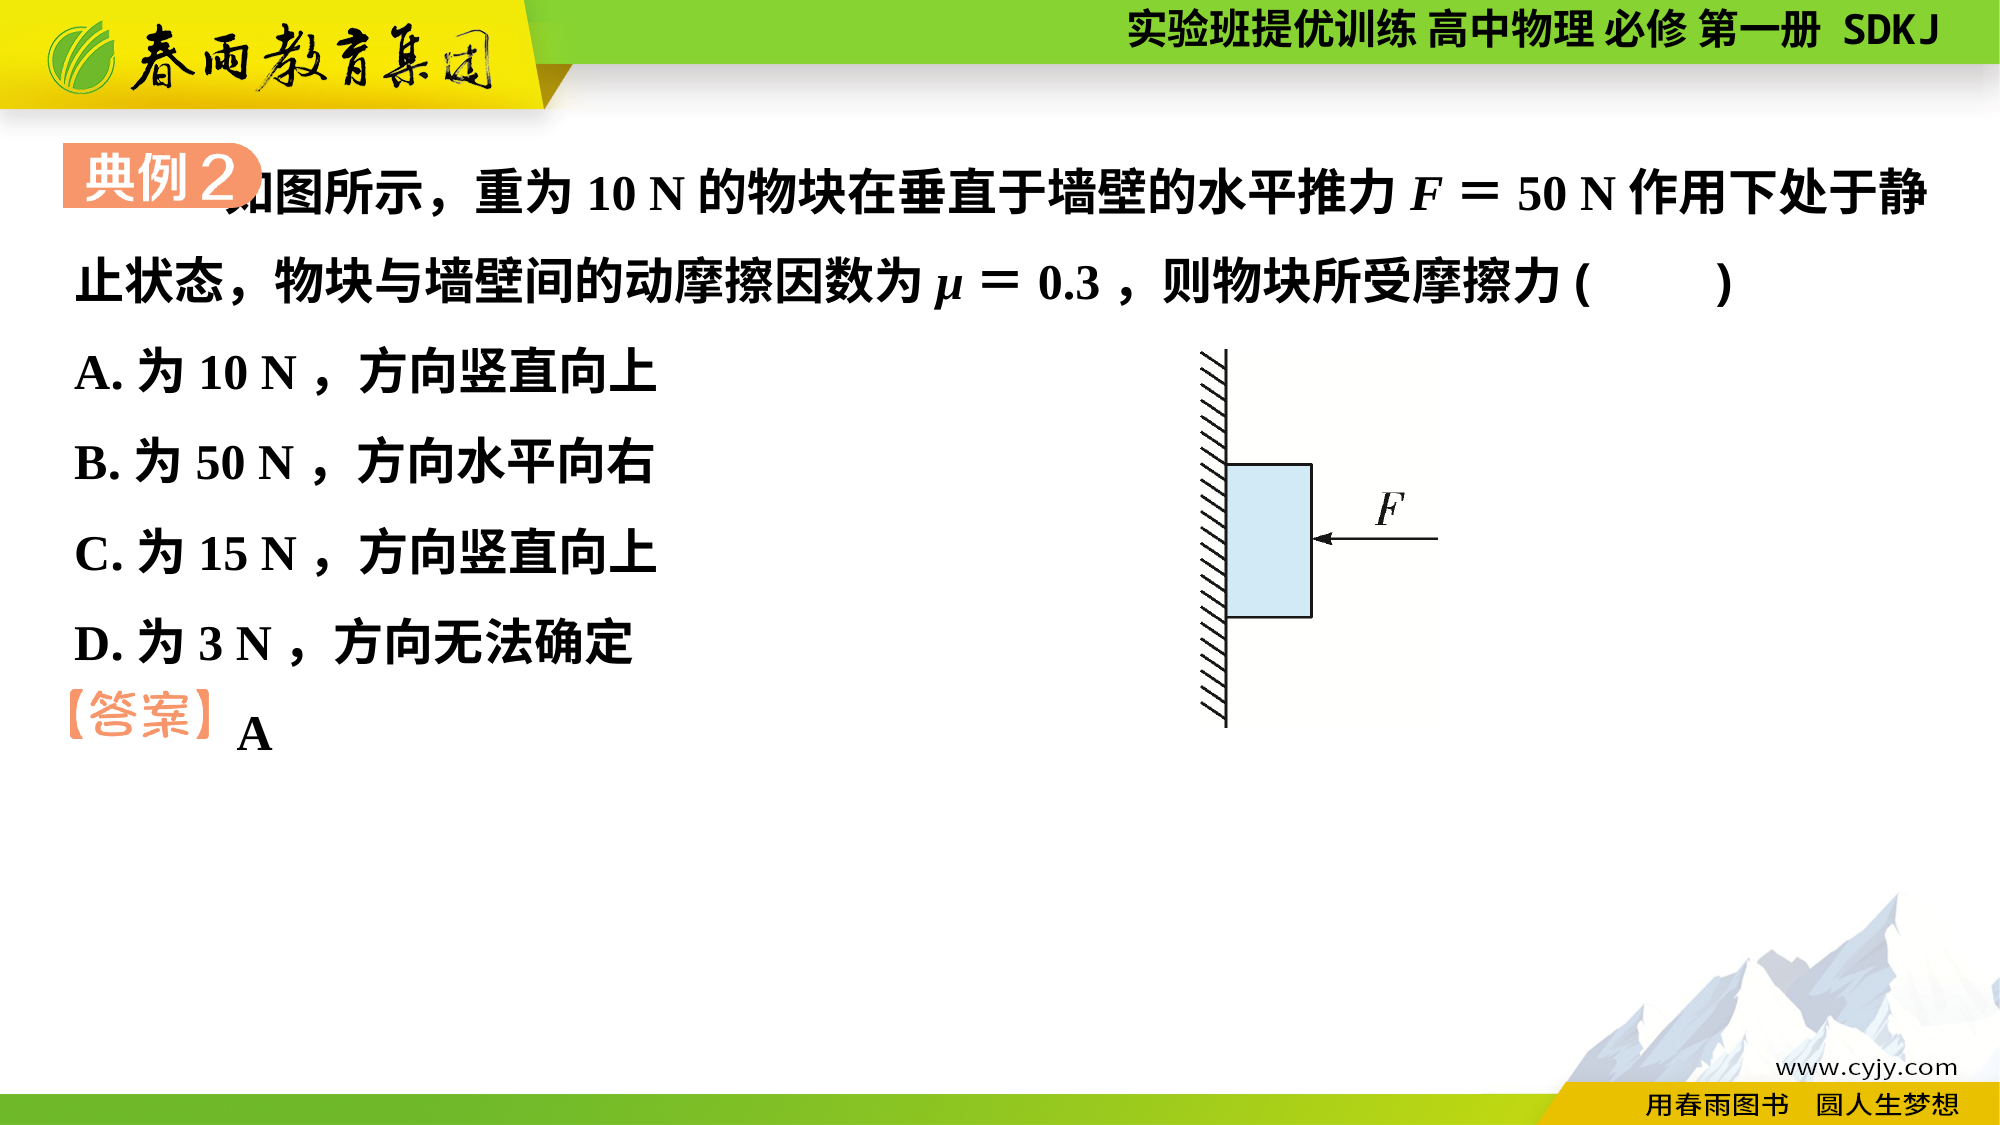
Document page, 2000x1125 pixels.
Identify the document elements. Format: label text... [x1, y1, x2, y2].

list 如图所示，重为10 N的物块在垂直于墙壁的水平推力F＝50 N作用下处于静止状态，物块与墙壁间的动摩擦因数为μ＝0.3，则物块所受摩擦力( ) A.为10 N，方向竖直向上 B.为50 N，方向水平向右 C.为15 N，方向竖直向上 D.为3 N，方向无法确定 [59, 122, 1944, 662]
picture [0, 0, 2000, 1125]
text_box A [59, 662, 1944, 768]
